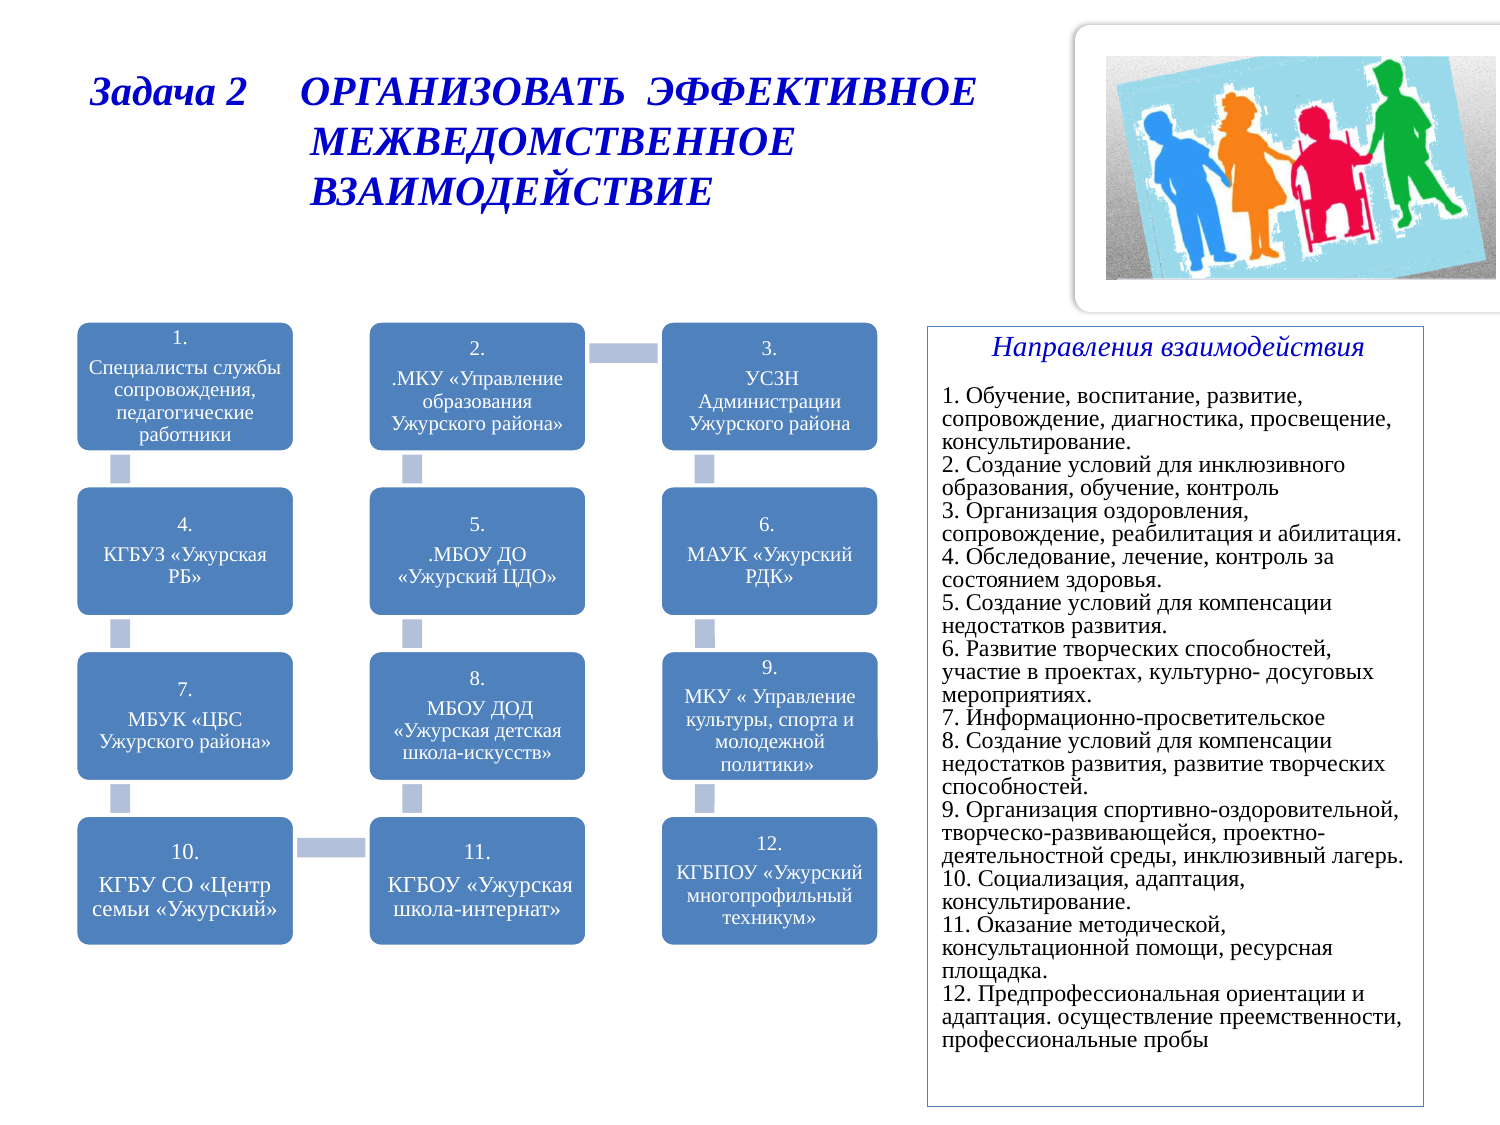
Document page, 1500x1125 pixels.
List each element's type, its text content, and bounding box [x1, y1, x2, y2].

text_box Направления взаимодействия Обучение, воспитание, развитие, сопровождение, диагностика, просвещение, консультирование. Создание условий для инклюзивного образования, обучение, контроль Организация оздоровления, сопровождение, реабилитация и абилитация. Обследование, лечение, контроль за состоянием здоровья. Создание условий для компенсации недостатков развития. Развитие творческих способностей, участие в проектах, культурно- досуговых мероприятиях. Информационно-просветительское Создание условий для компенсации недостатков развития, развитие творческих способностей. Организация спортивно-оздоровительной, творческо-развивающейся, проектно-деятельностной среды, инклюзивный лагерь. Социализация, адаптация, консультирование. Оказание методической, консультационной помощи, ресурсная площадка. Предпрофессиональная ориентации и адаптация. осуществление преемственности, профессиональные пробы [927, 326, 1424, 1107]
title Задача 2 ОРГАНИЗОВАТЬ ЭФФЕКТИВНОЕ МЕЖВЕДОМСТВЕННОЕ ВЗАИМОДЕЙСТВИЕ [75, 45, 1069, 233]
picture [1105, 55, 1496, 281]
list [74, 262, 881, 1006]
